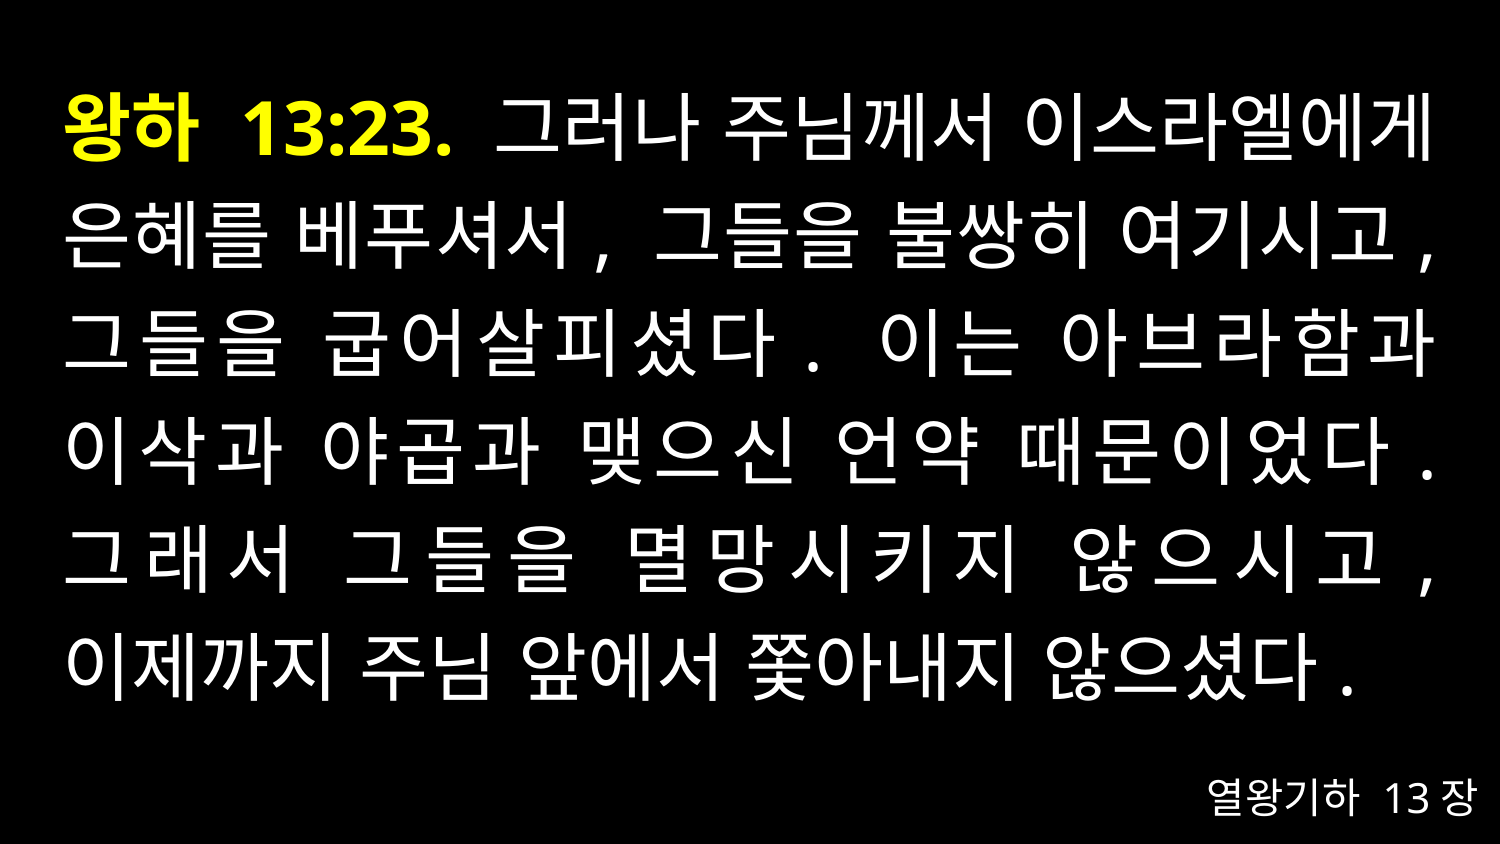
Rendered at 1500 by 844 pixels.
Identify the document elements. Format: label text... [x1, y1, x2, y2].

title 왕하 13:23. 그러나 주님께서 이스라엘에게 은혜를 베푸셔서, 그들을 불쌍히 여기시고, 그들을 굽어살피셨다. 이는 아브라함과 이삭과 야곱과 맺으신 언약 때문이었다. 그래서 그들을 멸망시키지 않으시고, 이제까지 주님 앞에서 쫓아내지 않으셨다. [0, 0, 1500, 844]
subtitle 열왕기하 13장 [916, 770, 1500, 844]
